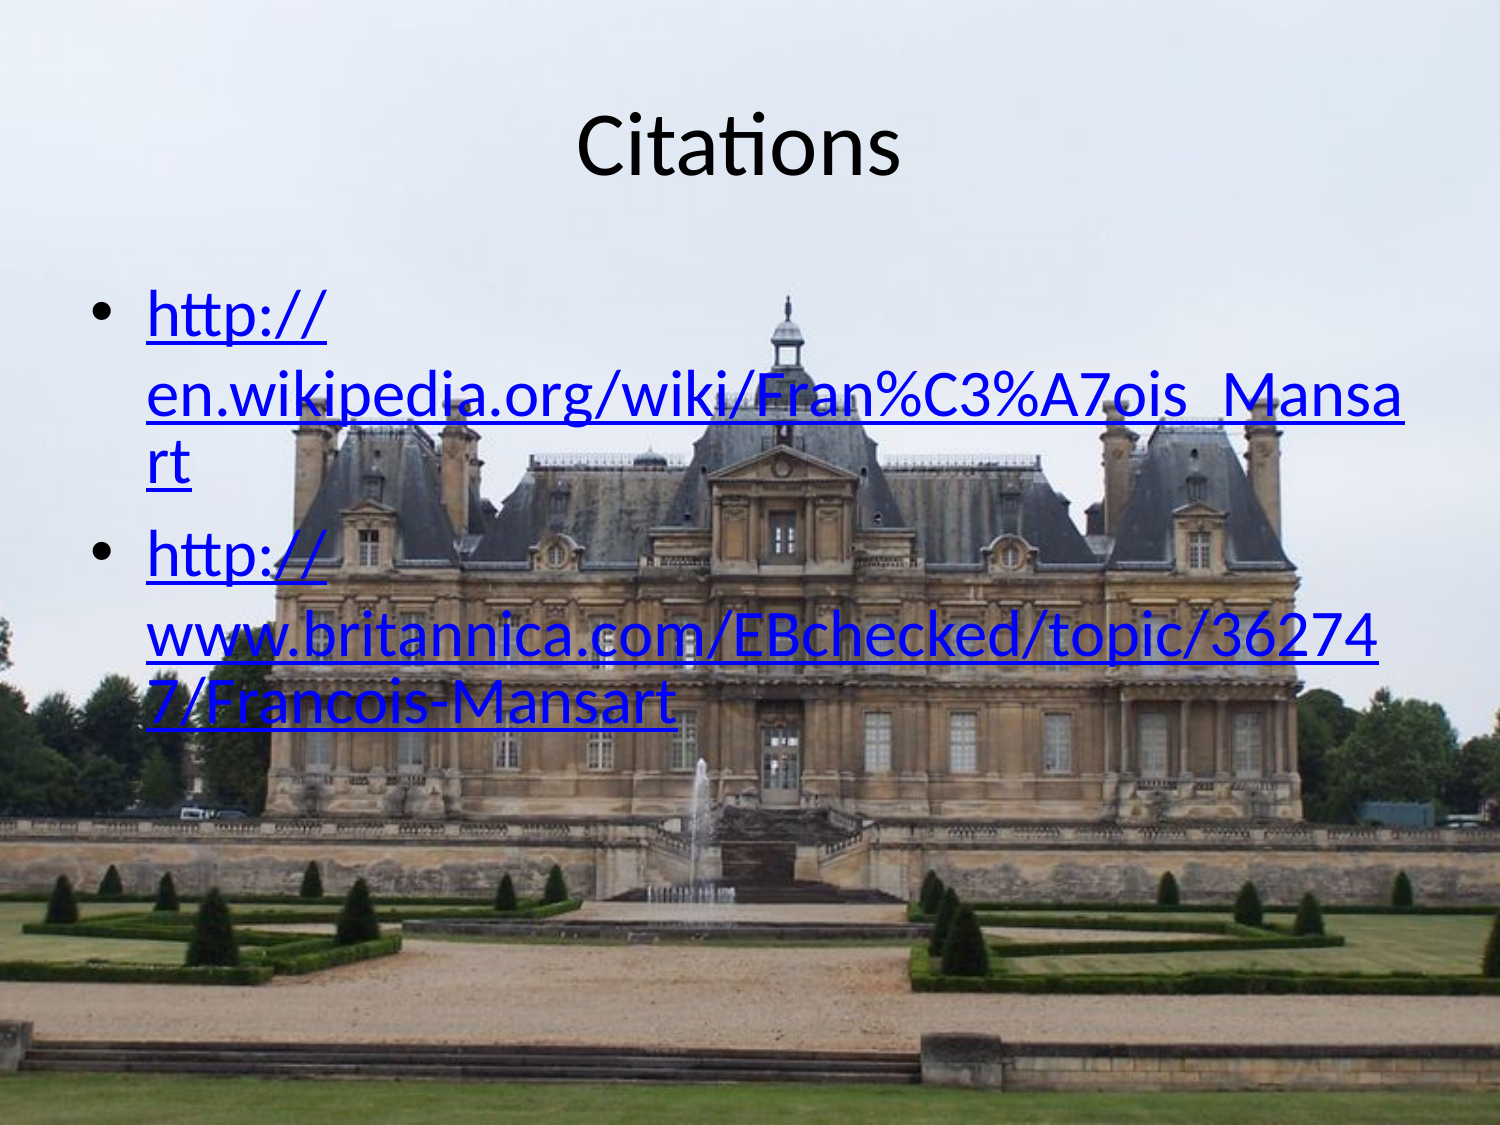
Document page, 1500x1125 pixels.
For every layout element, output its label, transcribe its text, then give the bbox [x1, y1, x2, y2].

picture [0, 0, 1500, 1125]
list http://en.wikipedia.org/wiki/Fran%C3%A7ois_Mansart http://www.britannica.com/EBchecked/topic/362747/Francois-Mansart [75, 262, 1425, 1005]
title Citations [75, 45, 1425, 233]
